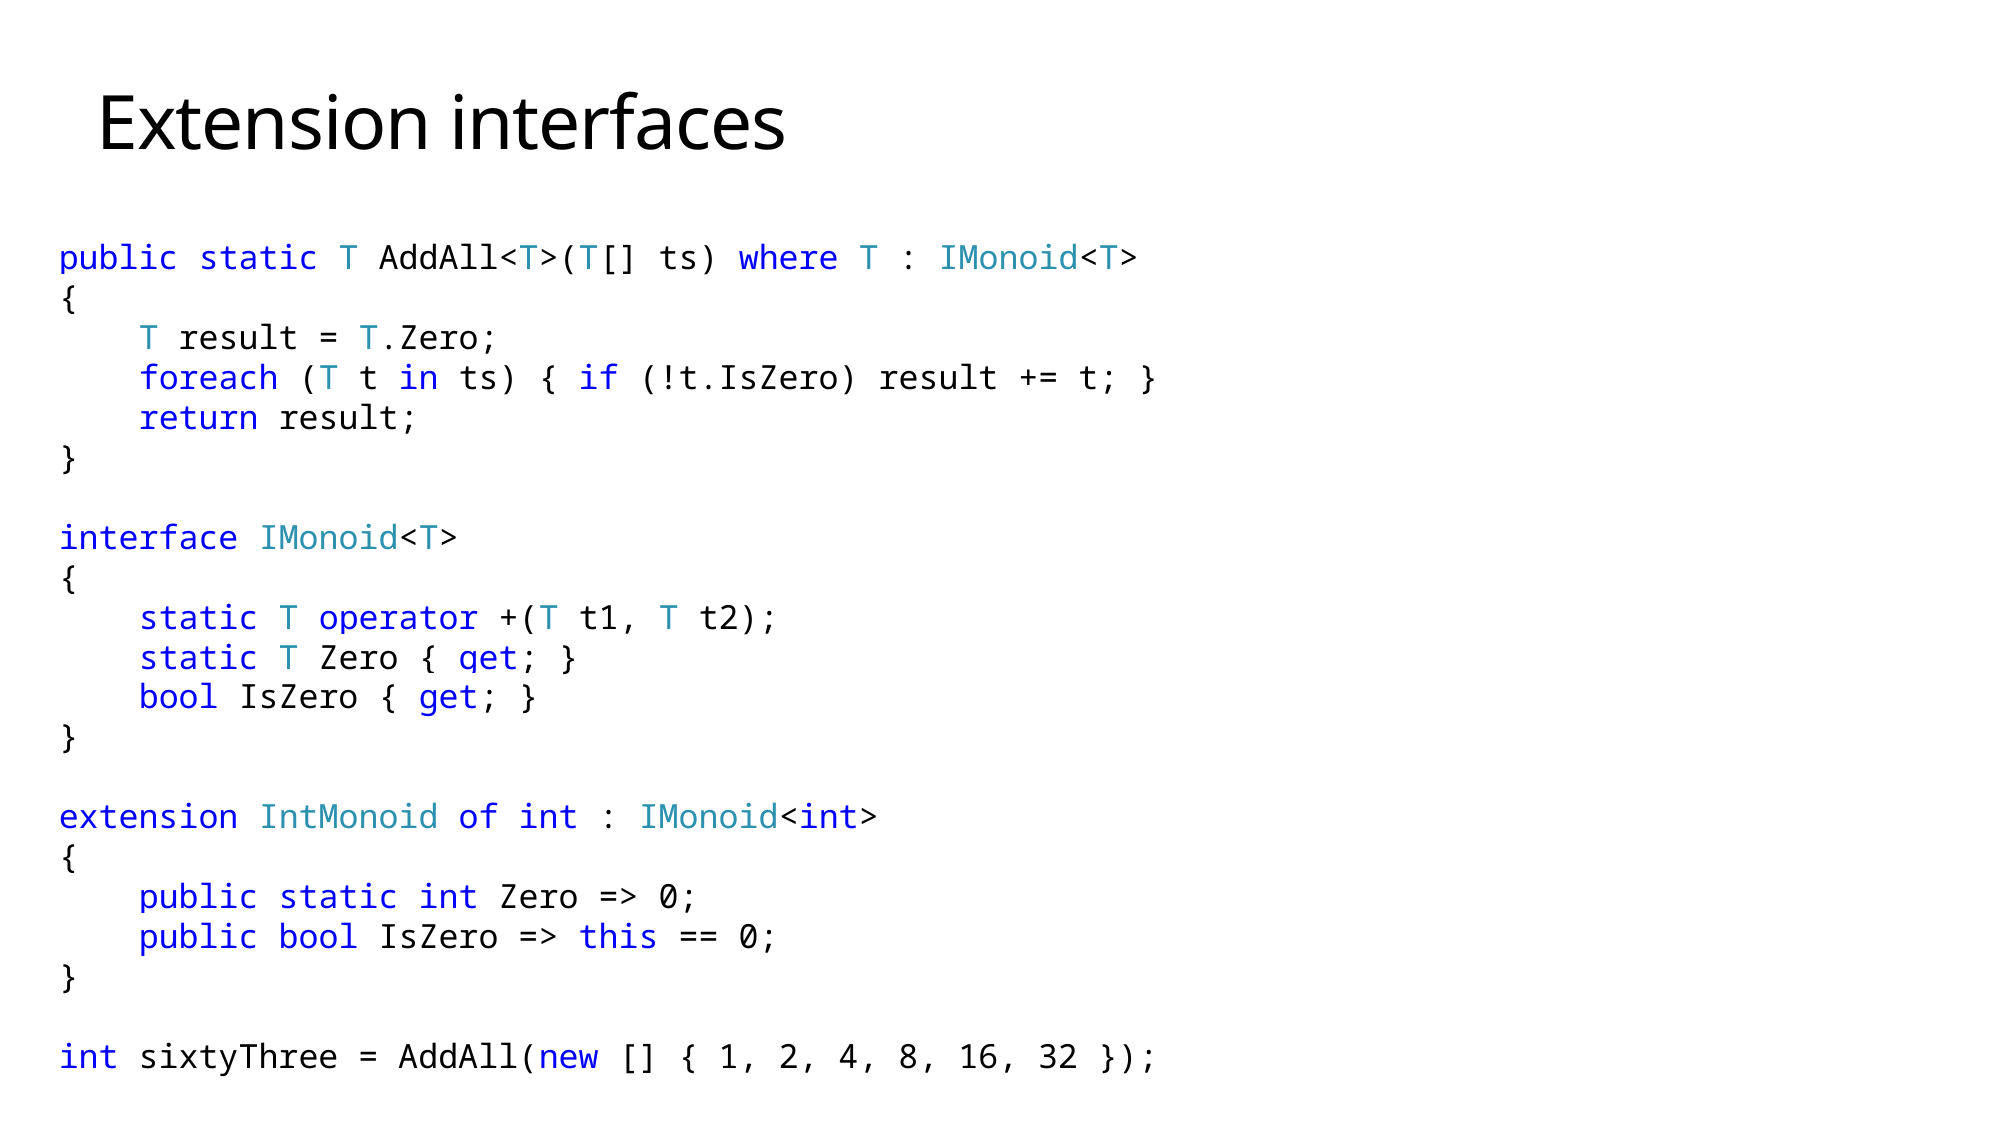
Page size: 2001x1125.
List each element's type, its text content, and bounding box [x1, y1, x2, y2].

title Extension interfaces [96, 75, 1904, 166]
text_box public static T AddAll<T>(T[] ts) where T : IMonoid<T> { T result = T.Zero; foreach (T t in ts) { if (!t.IsZero) result += t; } return result; } interface IMonoid<T> { static T operator +(T t1, T t2); static T Zero { get; } bool IsZero { get; } } extension IntMonoid of int : IMonoid<int> { public static int Zero => 0; public bool IsZero => this == 0; } int sixtyThree = AddAll(new [] { 1, 2, 4, 8, 16, 32 }); [43, 229, 1956, 1099]
